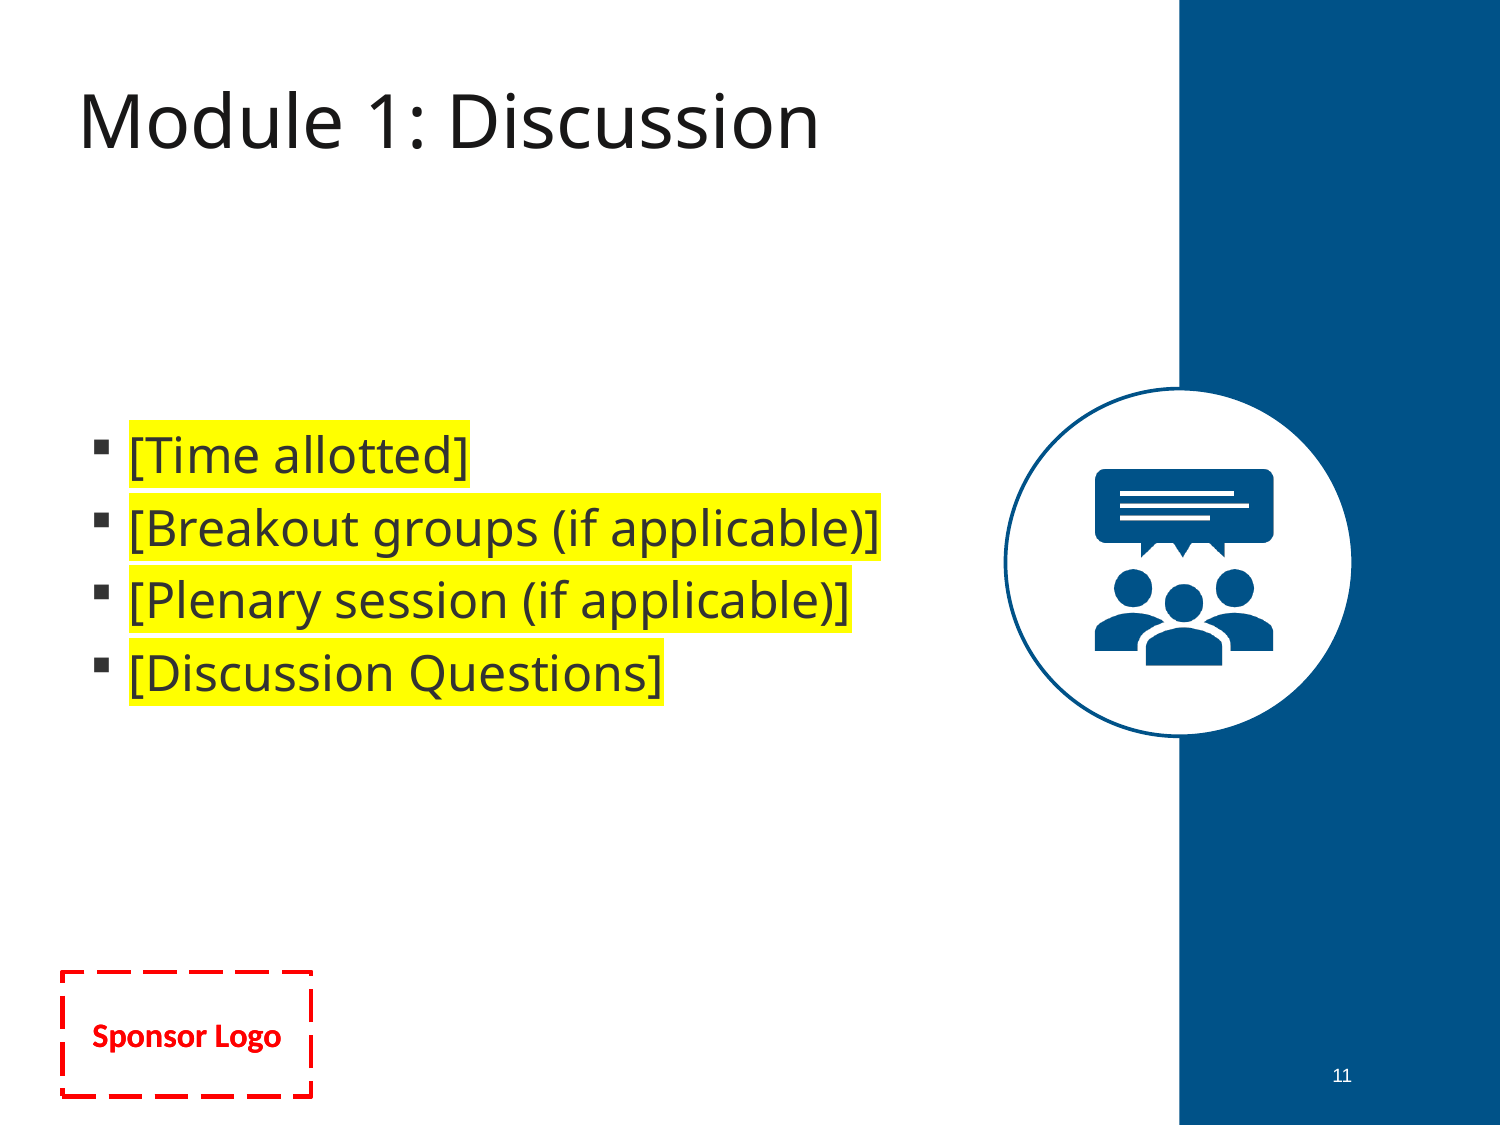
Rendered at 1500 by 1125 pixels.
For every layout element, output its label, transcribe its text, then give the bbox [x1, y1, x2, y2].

text_box [1003, 386, 1356, 739]
title Module 1: Discussion [62, 37, 1177, 201]
text_box [1177, 0, 1500, 1125]
picture [1064, 449, 1301, 686]
slide_number 11 [1242, 1052, 1368, 1098]
list [Time allotted] [Breakout groups (if applicable)] [Plenary session (if applicable)] [Discussion Questions] [75, 188, 992, 937]
